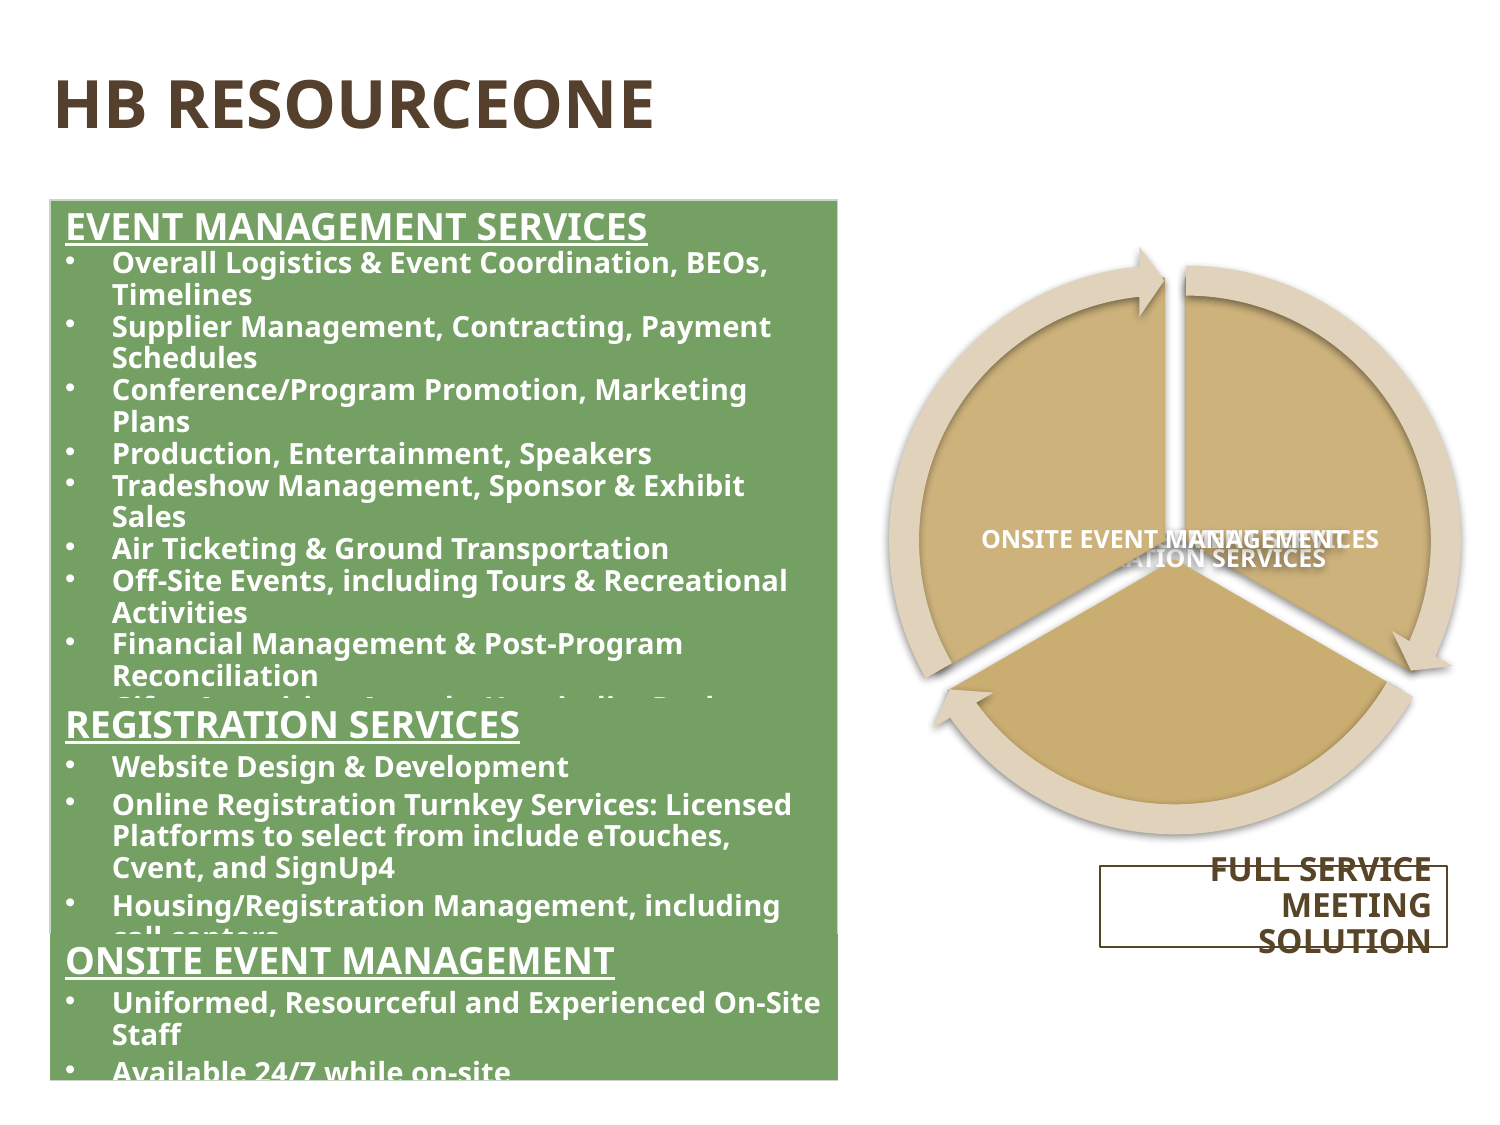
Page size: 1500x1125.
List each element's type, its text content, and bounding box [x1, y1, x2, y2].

text_box HB RESOURCEONE [37, 54, 688, 149]
text_box FULL SERVICE MEETING SOLUTION [1099, 874, 1448, 948]
table_cell REGISTRATION SERVICES Website Design & Development Online Registration Turnkey Services: Licensed Platforms to select from include eTouches, Cvent, and SignUp4 Housing/Registration Management, including call centers [51, 698, 837, 934]
table_cell ONSITE EVENT MANAGEMENT Uniformed, Resourceful and Experienced On-Site Staff Available 24/7 while on-site [50, 934, 838, 1080]
table_header EVENT MANAGEMENT SERVICES Overall Logistics & Event Coordination, BEOs, Timelines Supplier Management, Contracting, Payment Schedules Conference/Program Promotion, Marketing Plans Production, Entertainment, Speakers Tradeshow Management, Sponsor & Exhibit Sales Air Ticketing & Ground Transportation Off-Site Events, including Tours & Recreational Activities Financial Management & Post-Program Reconciliation Gifts, Amenities, Awards, Hospitality Desks, Team Buildings, and more… [51, 201, 837, 698]
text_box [705, 237, 1500, 863]
